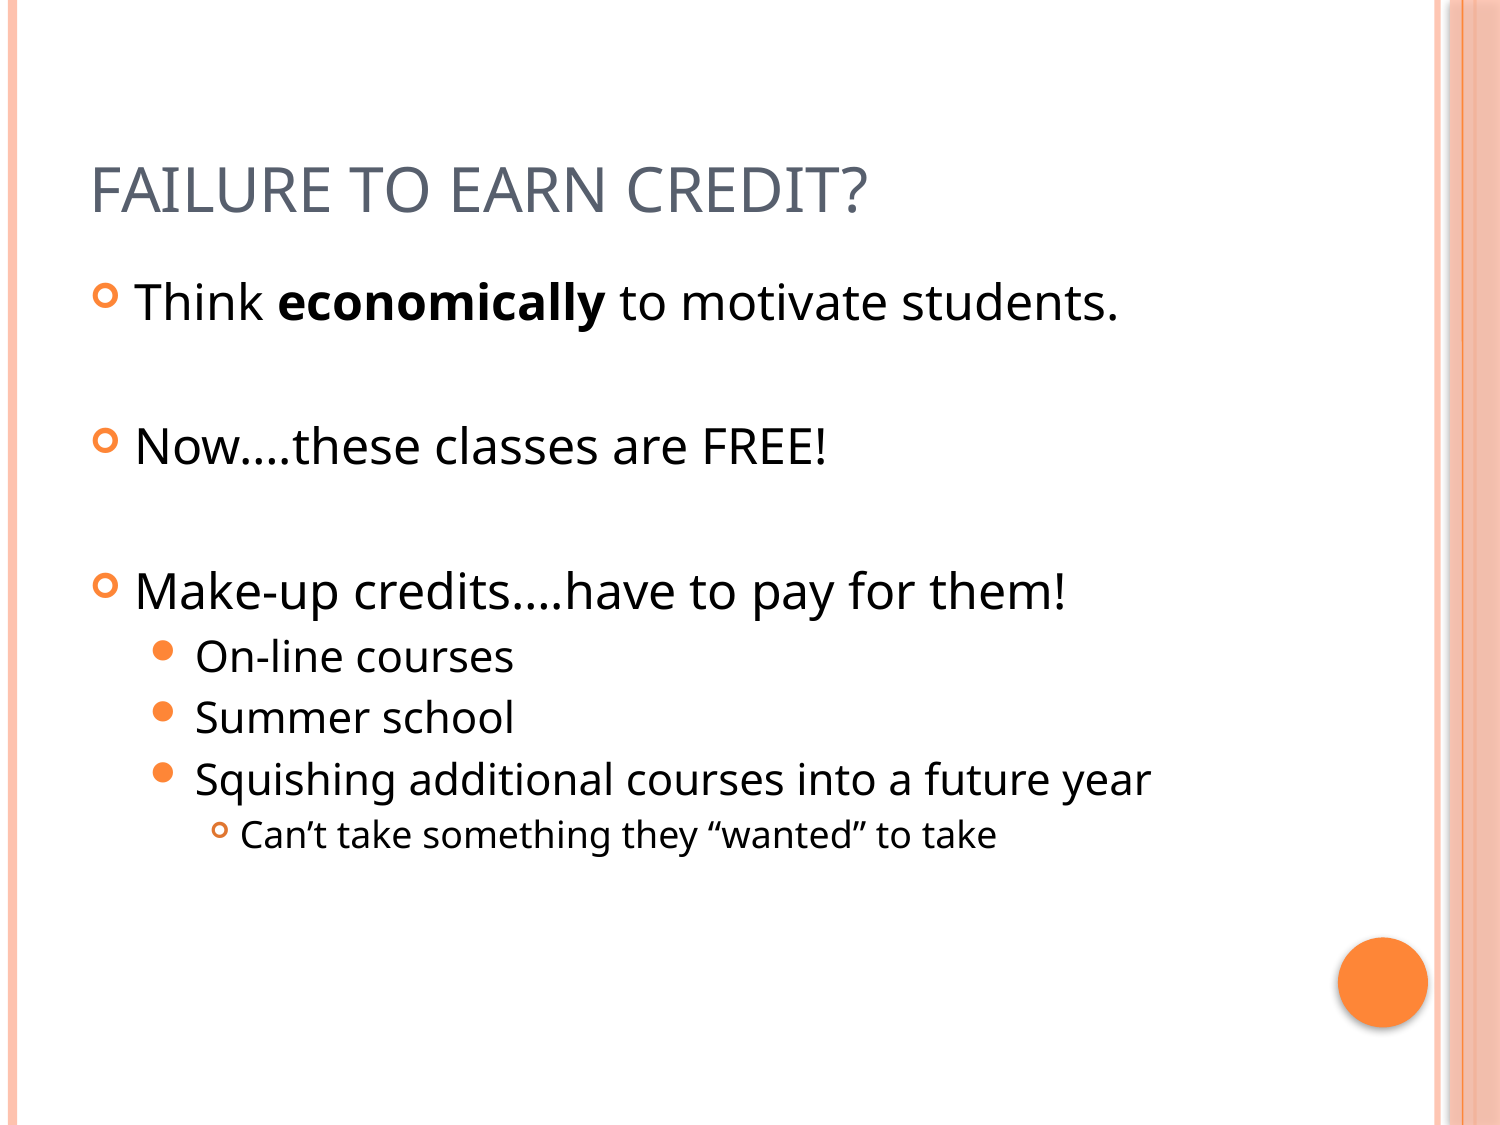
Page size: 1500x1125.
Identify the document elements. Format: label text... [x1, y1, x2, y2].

title Failure to Earn Credit? [75, 45, 1300, 233]
list Think economically to motivate students. Now….these classes are FREE! Make-up credits….have to pay for them! On-line courses Summer school Squishing additional courses into a future year Can’t take something they “wanted” to take [75, 262, 1300, 1062]
